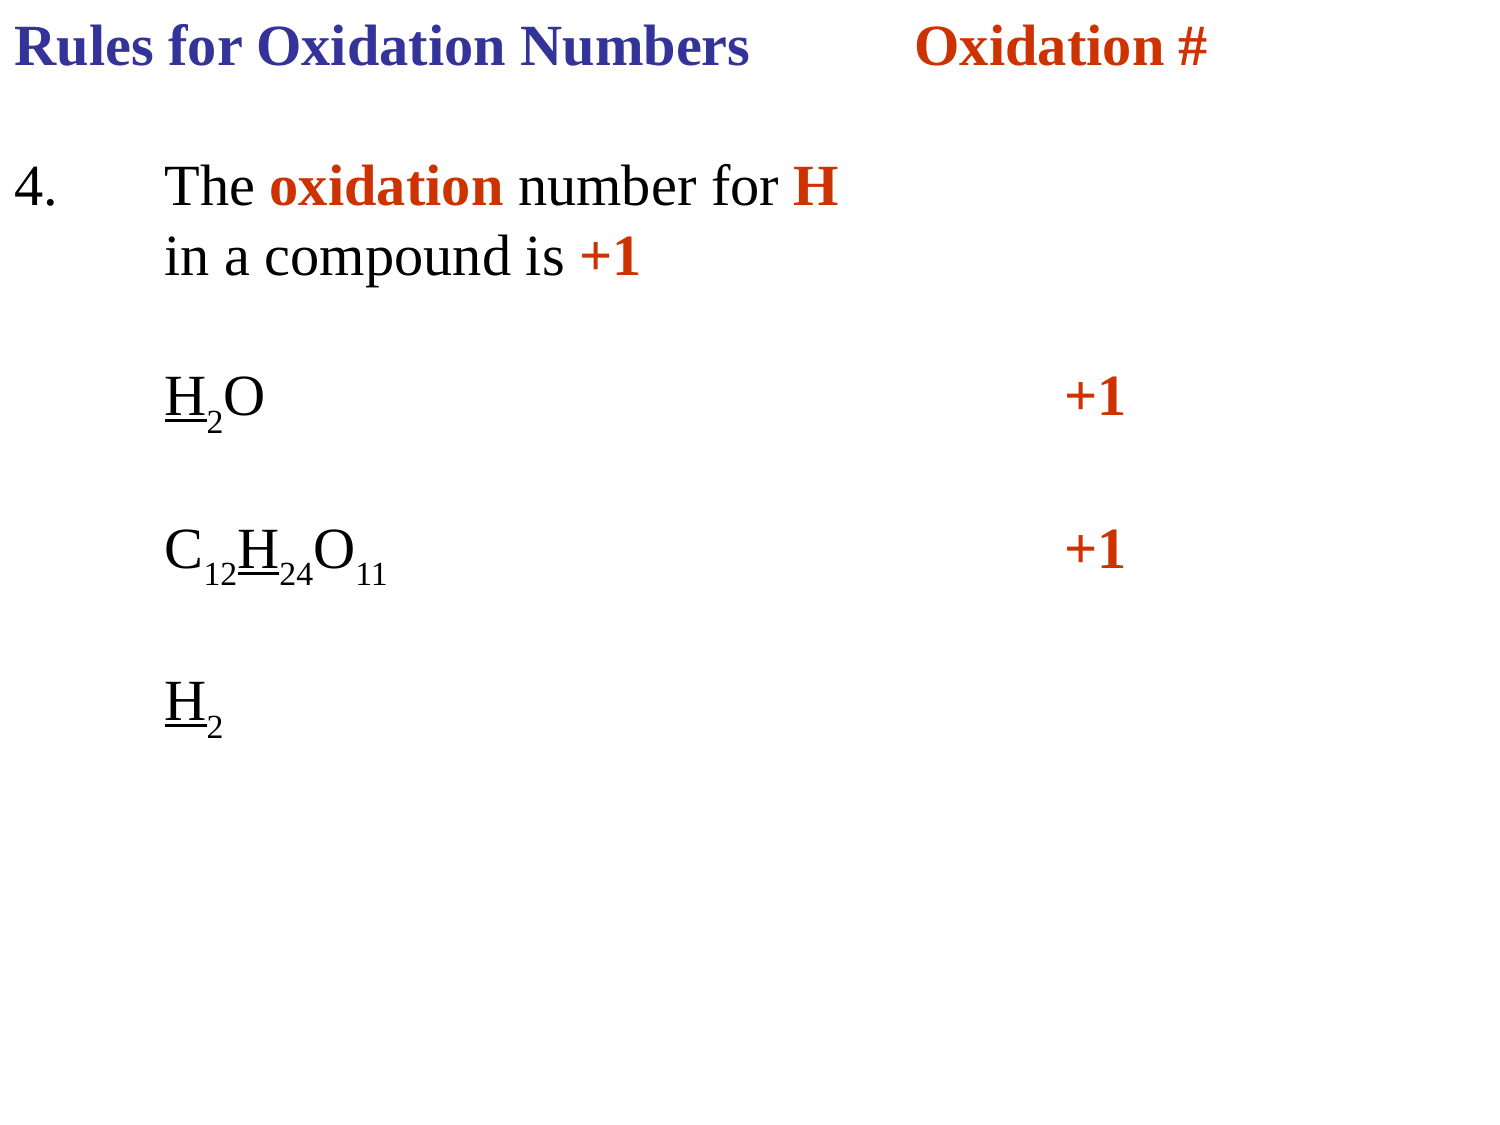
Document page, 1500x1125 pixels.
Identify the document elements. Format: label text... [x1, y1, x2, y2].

text_box Rules for Oxidation Numbers Oxidation # 4. The oxidation number for H in a compound is +1 H2O +1 C12H24O11 +1 H2 [0, 0, 1500, 823]
